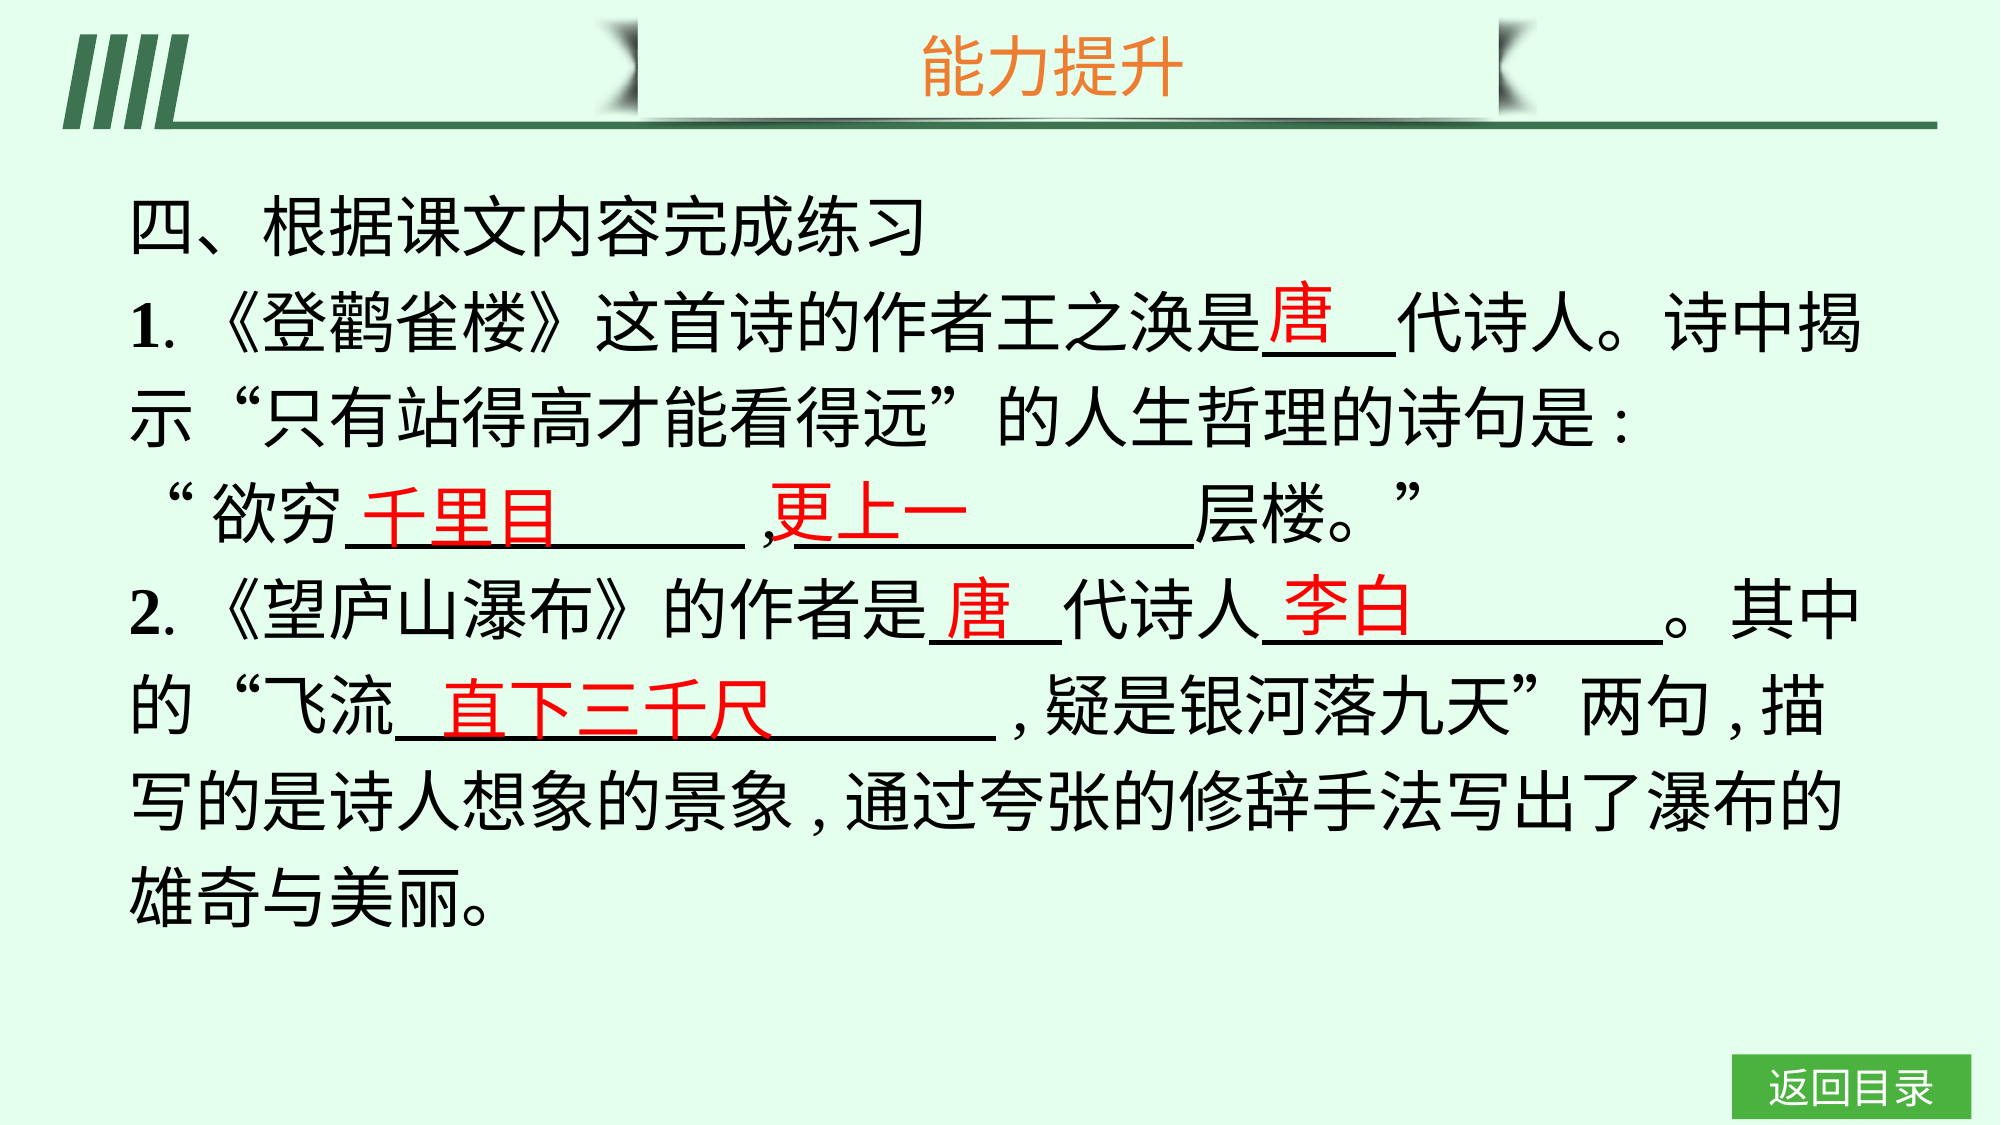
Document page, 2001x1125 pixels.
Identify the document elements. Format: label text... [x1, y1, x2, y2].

text_box 唐 [931, 543, 1028, 654]
text_box 更上一 [754, 446, 984, 557]
text_box 李白 [1268, 540, 1432, 651]
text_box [594, 16, 1537, 127]
text_box 千里目 [346, 452, 577, 563]
text_box 直下三千尺 [427, 644, 791, 756]
text_box 四、根据课文内容完成练习 1.《登鹳雀楼》这首诗的作者王之涣是 代诗人。诗中揭示“只有站得高才能看得远”的人生哲理的诗句是: “欲穷 , 层楼。” 2.《望庐山瀑布》的作者是 代诗人 。其中的“飞流 ,疑是银河落九天”两句,描写的是诗人想象的景象,通过夸张的修辞手法写出了瀑布的雄奇与美丽。 [113, 161, 1887, 944]
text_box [62, 34, 1938, 130]
text_box 唐 [1253, 247, 1350, 358]
